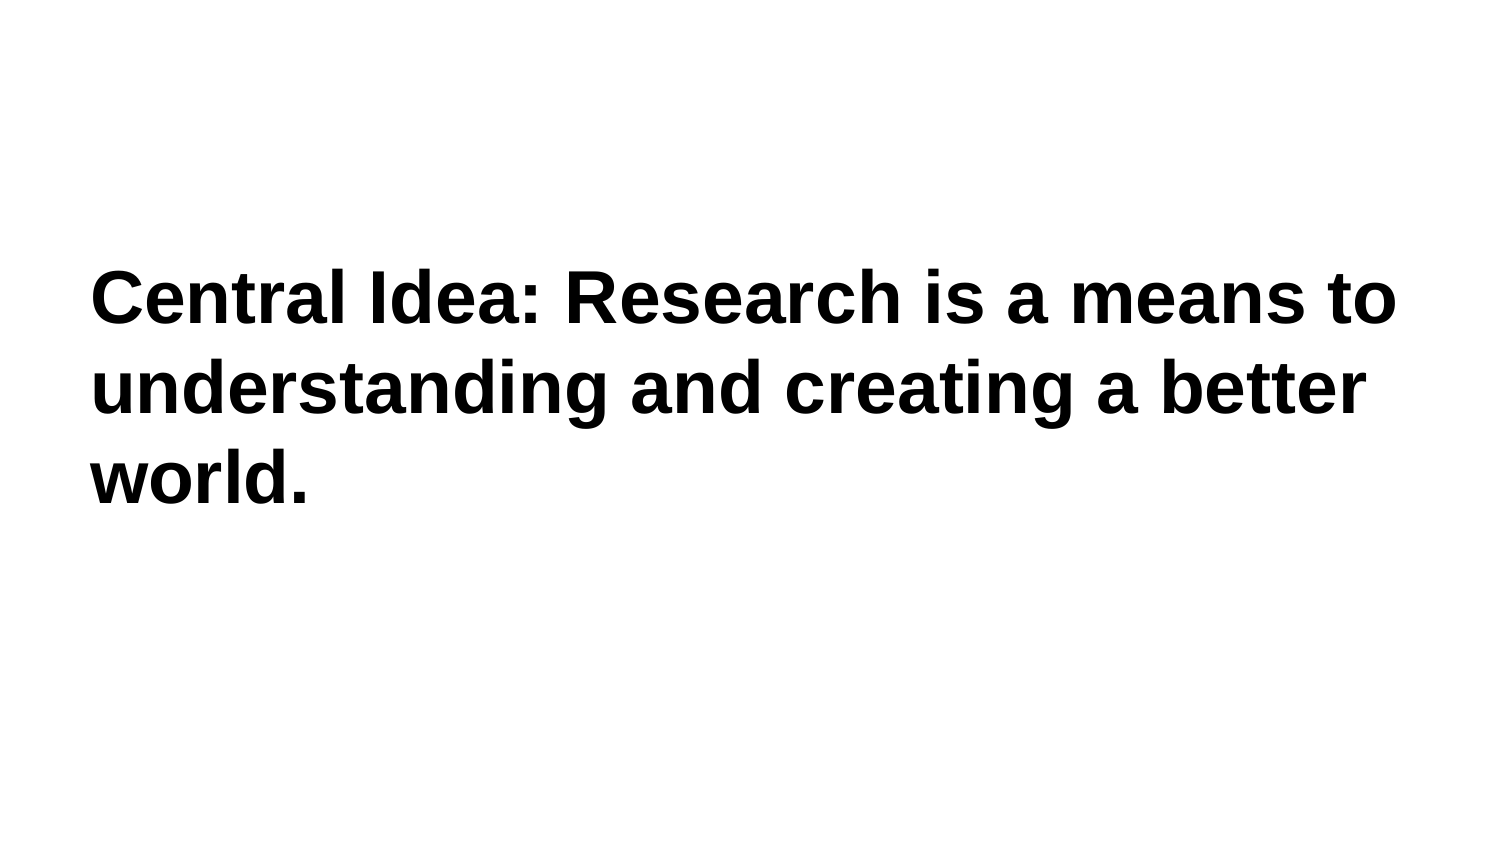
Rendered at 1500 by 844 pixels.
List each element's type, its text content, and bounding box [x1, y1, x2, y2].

title Central Idea: Research is a means to understanding and creating a better world. [75, 33, 1425, 534]
